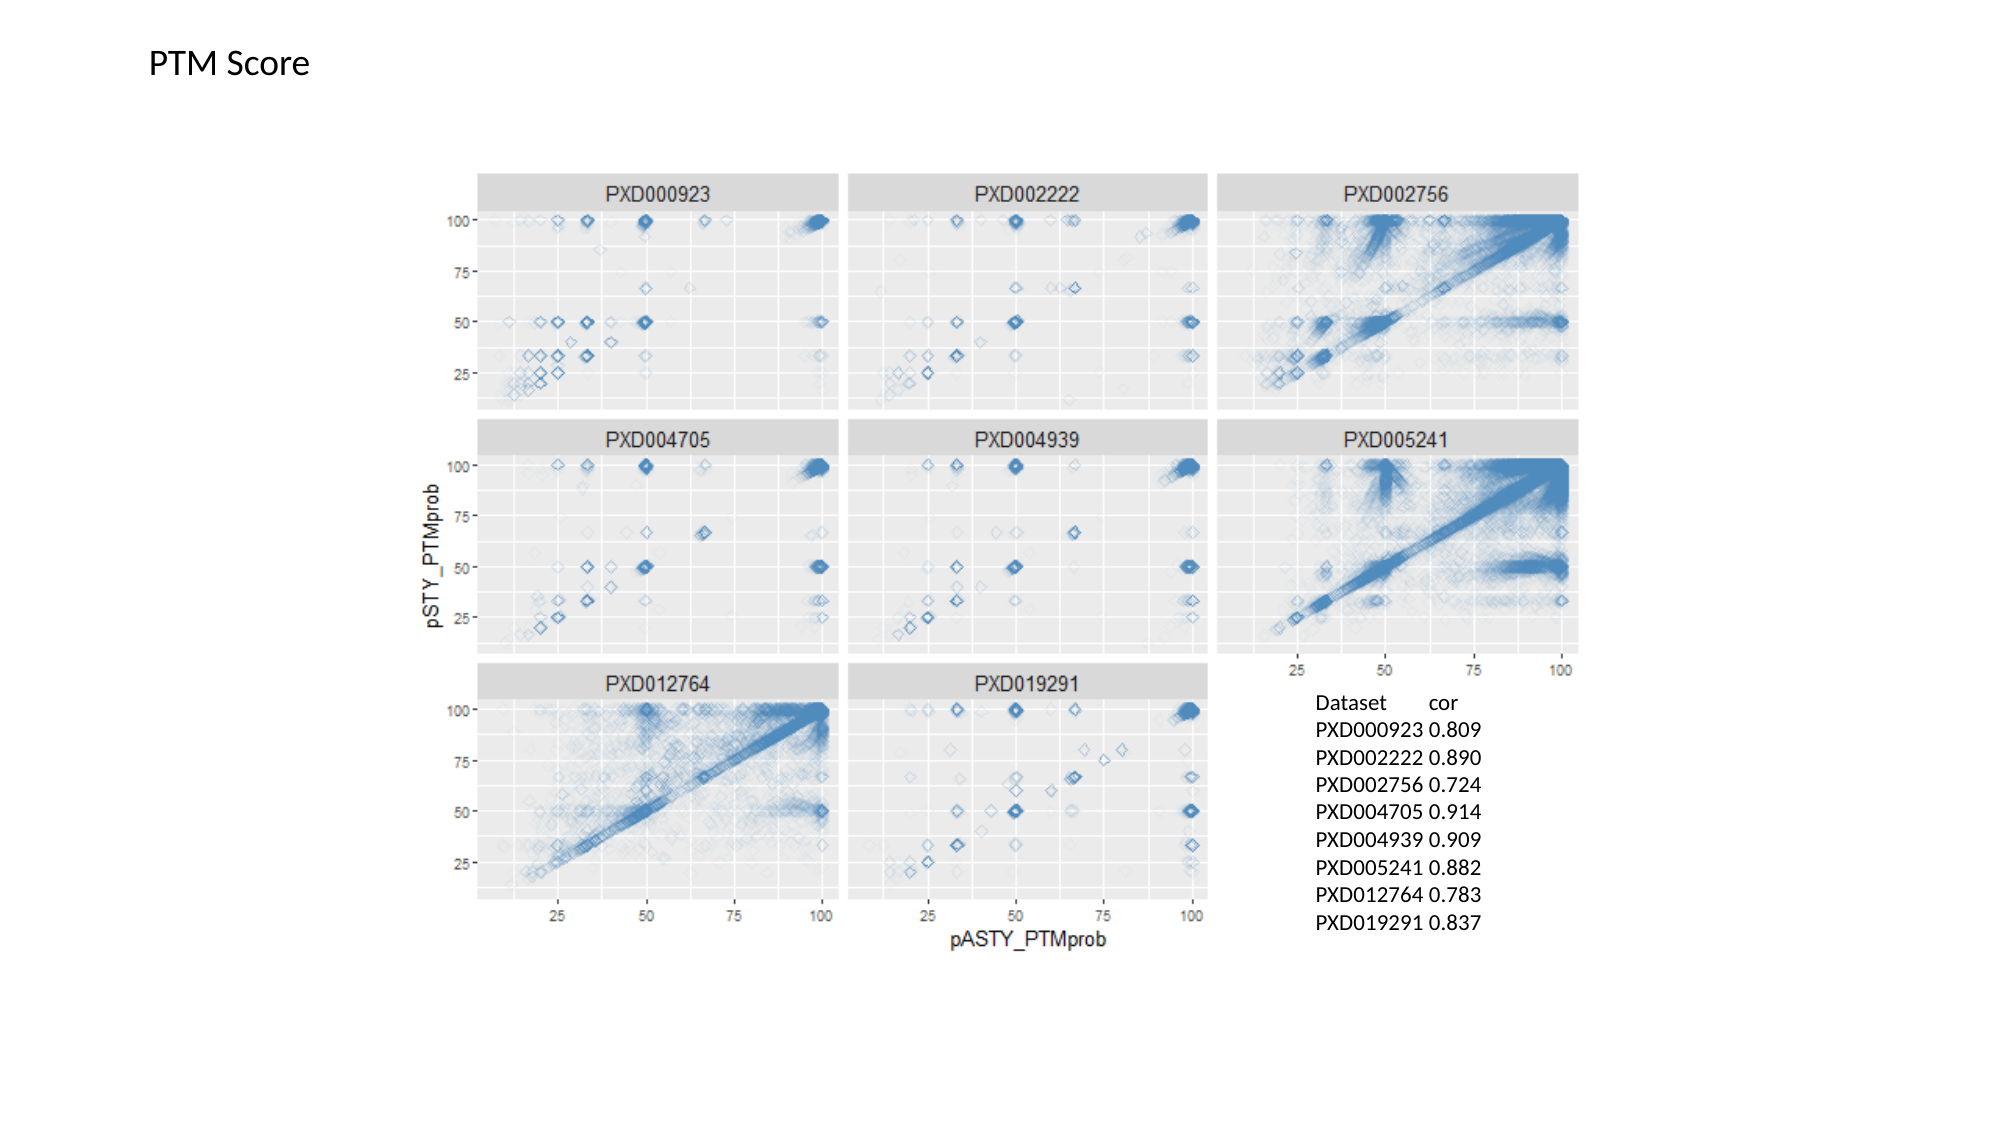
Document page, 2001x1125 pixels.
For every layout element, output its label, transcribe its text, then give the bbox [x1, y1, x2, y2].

text_box PTM Score [133, 30, 503, 91]
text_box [412, 166, 1588, 959]
